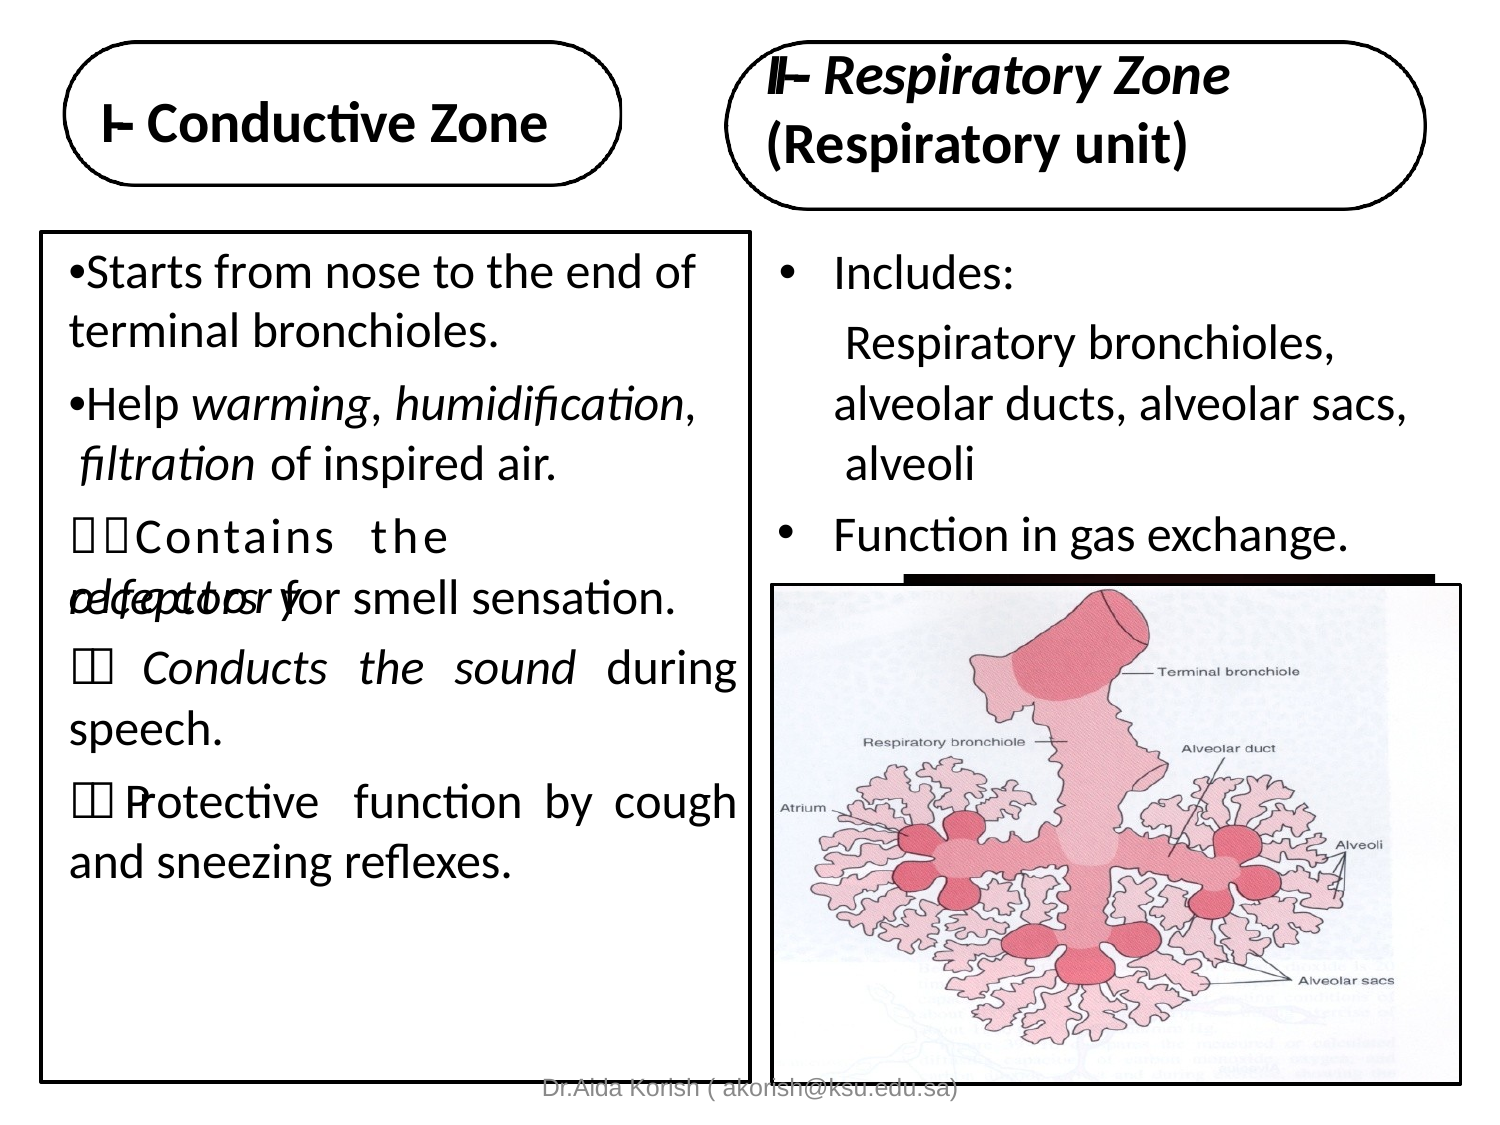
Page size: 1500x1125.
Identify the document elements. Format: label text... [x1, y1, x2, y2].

title II-­‐ Respiratory Zone (Respiratory unit) [763, 36, 1241, 225]
text_box •Starts from nose to the end of • terminal bronchioles. •Help warming, humidiﬁcation, ﬁltration of inspired air. Contains the olfactory [66, 239, 797, 624]
text_box [62, 40, 623, 187]
text_box [903, 574, 1436, 584]
footer Dr.Aida Korish ( akorish@ksu.edu.sa) [539, 1074, 962, 1125]
text_box  Conducts the sound during [66, 635, 738, 696]
text_box [771, 584, 1461, 1085]
text_box [724, 40, 763, 211]
text_box [1241, 40, 1427, 211]
text_box  Protective function by cough [66, 768, 738, 829]
text_box Includes: Respiratory bronchioles, alveolar ducts, alveolar sacs, alveoli Function in gas exchange. [774, 239, 1413, 562]
text_box and sneezing reﬂexes. [66, 828, 519, 889]
text_box I-­‐ Conductive Zone [98, 84, 555, 155]
text_box speech. [66, 695, 227, 756]
